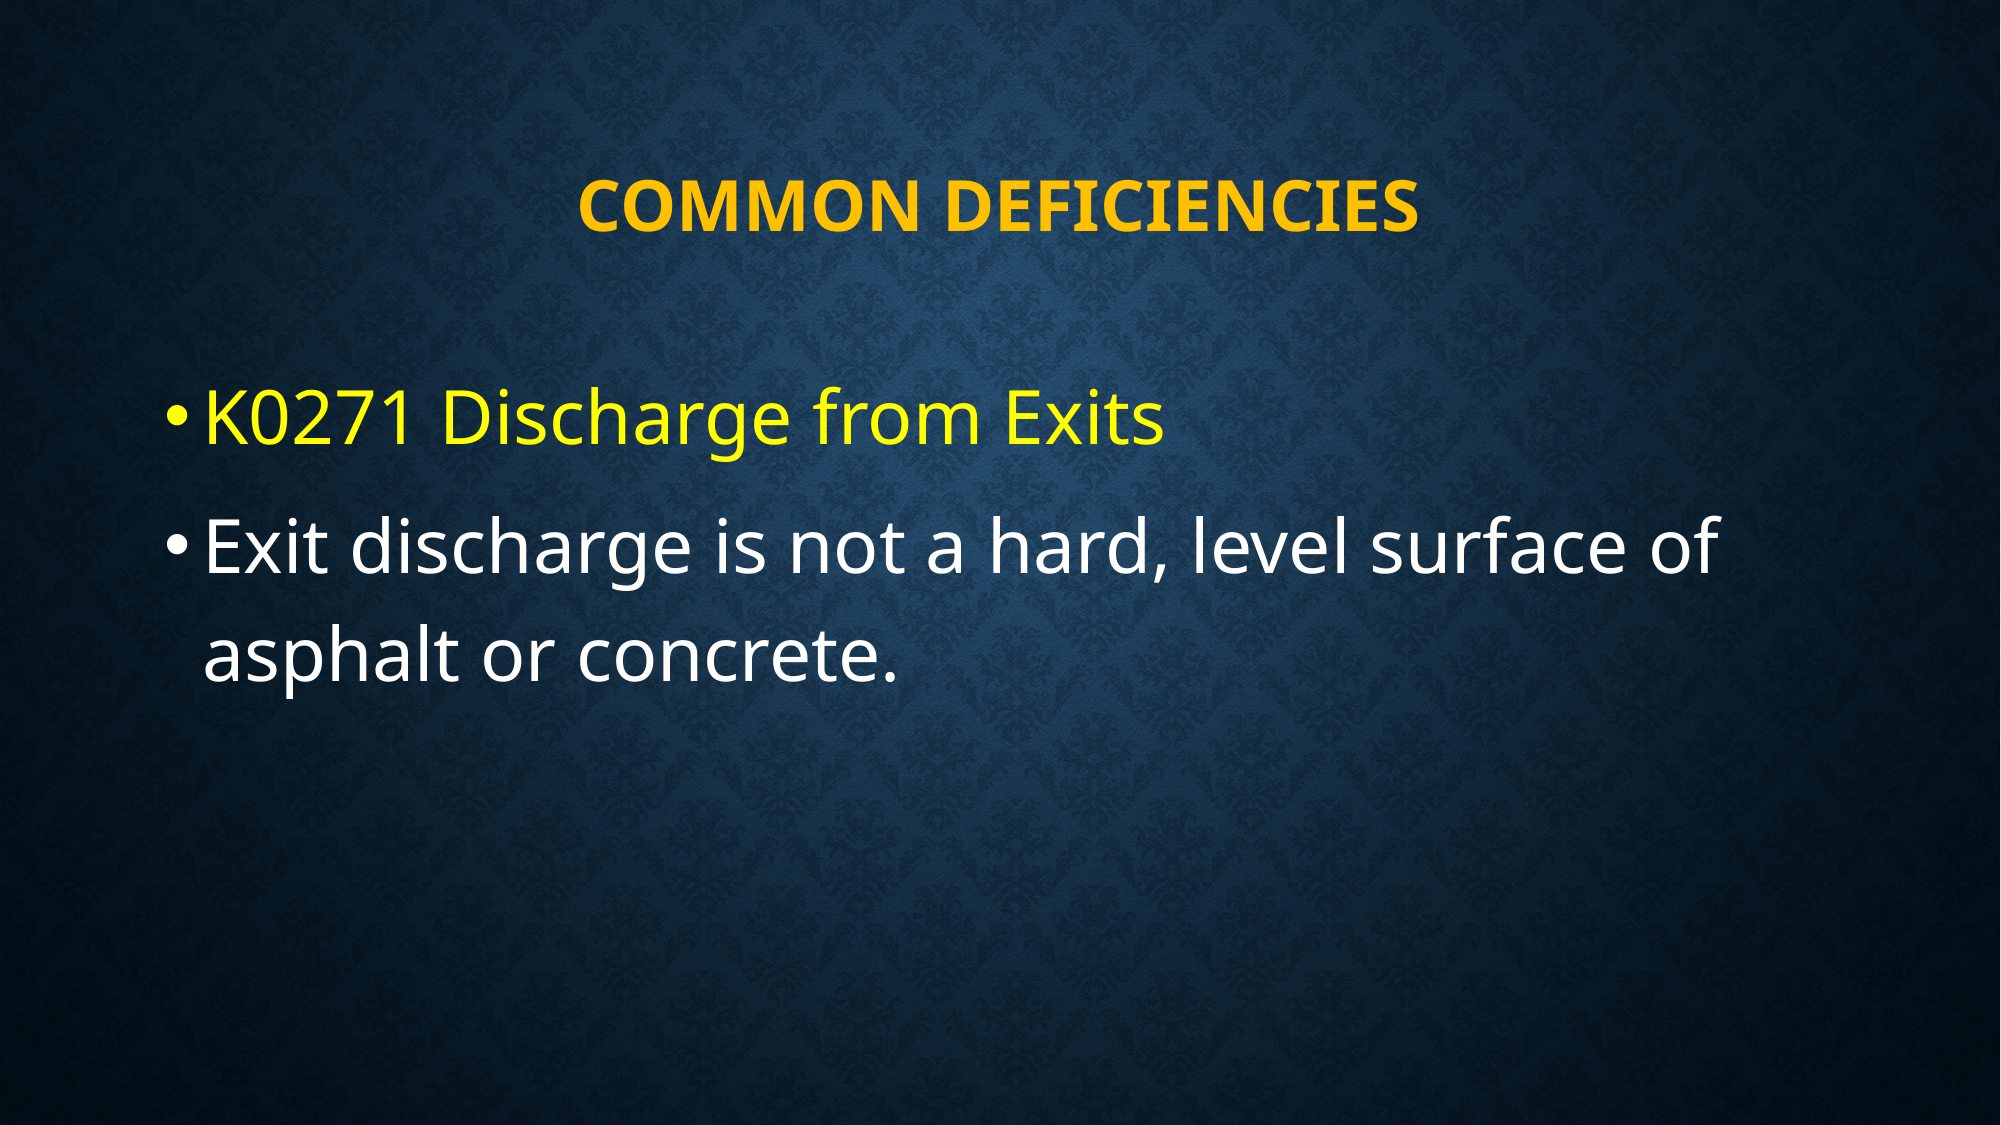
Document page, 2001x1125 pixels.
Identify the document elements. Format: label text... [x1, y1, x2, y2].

list K0271 Discharge from Exits Exit discharge is not a hard, level surface of asphalt or concrete. [149, 343, 1849, 950]
title Common deficiencies [149, 99, 1849, 318]
